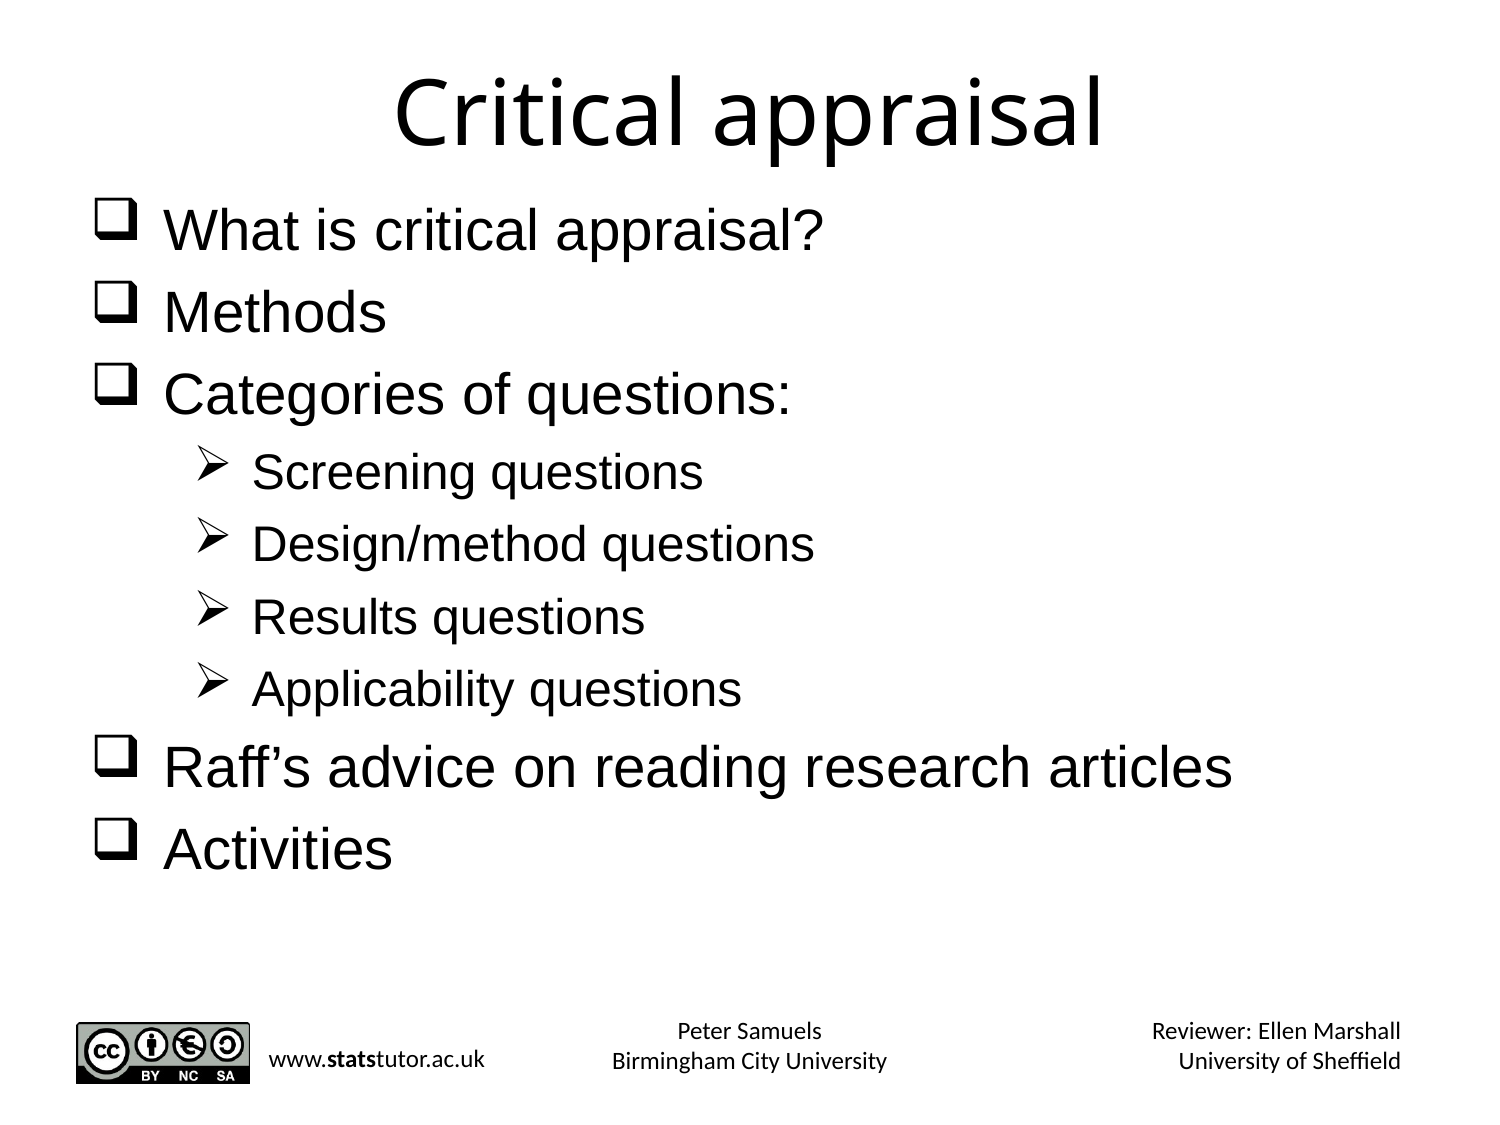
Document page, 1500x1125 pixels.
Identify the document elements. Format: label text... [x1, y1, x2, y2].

picture [76, 1022, 251, 1084]
title Critical appraisal [75, 45, 1425, 173]
list What is critical appraisal? Methods Categories of questions: Screening questions Design/method questions Results questions Applicability questions Raff’s advice on reading research articles Activities [75, 184, 1425, 941]
text_box Reviewer: Ellen Marshall University of Sheffield [1038, 1007, 1417, 1083]
text_box Peter Samuels Birmingham City University [549, 1007, 951, 1083]
text_box www.statstutor.ac.uk [254, 1035, 550, 1080]
